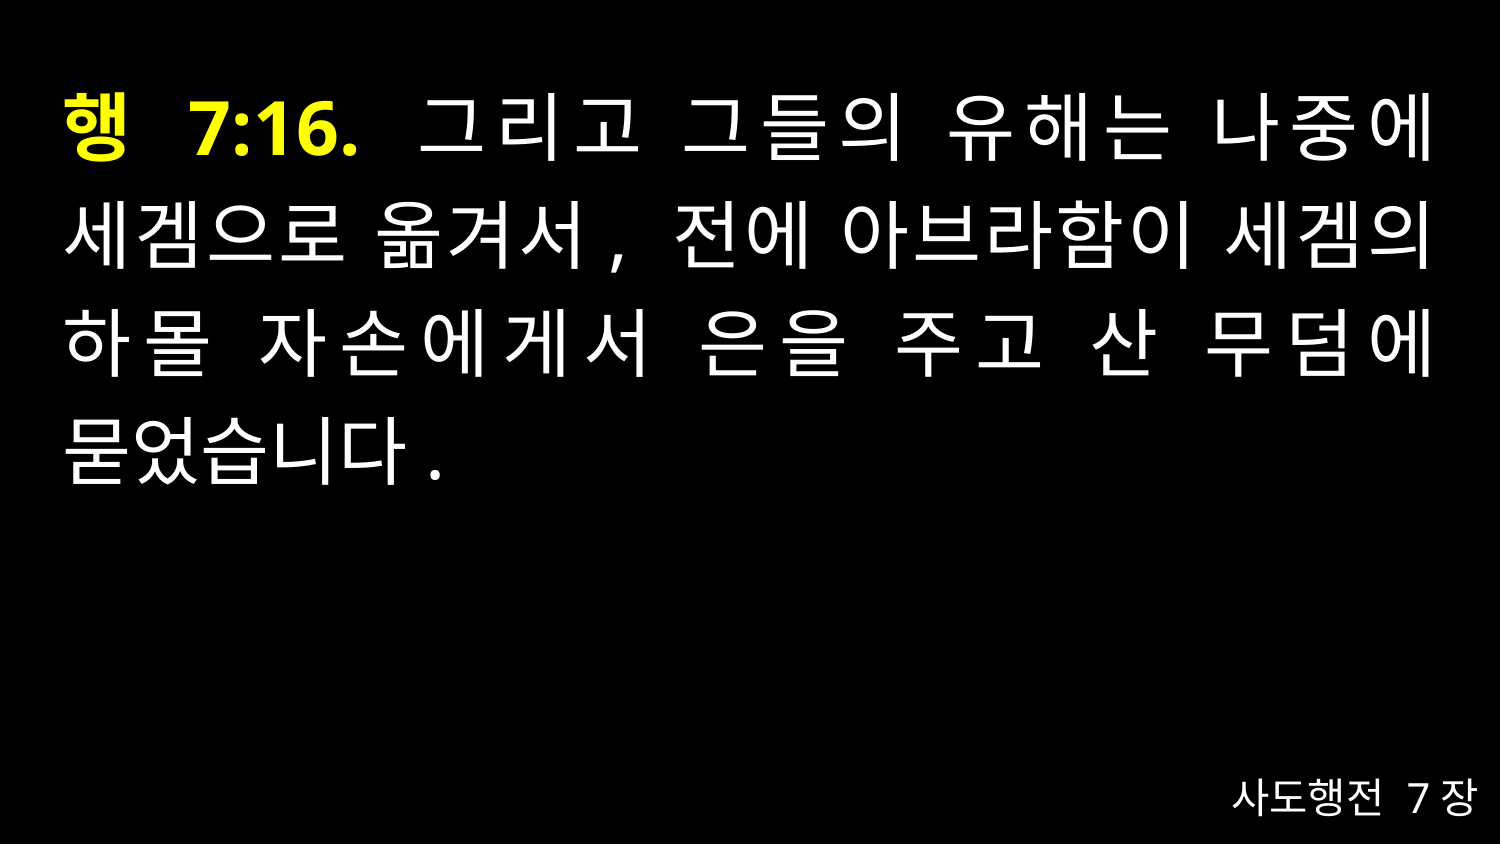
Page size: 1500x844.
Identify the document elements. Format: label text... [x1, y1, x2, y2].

subtitle 사도행전 7장 [916, 770, 1500, 844]
title 행 7:16. 그리고 그들의 유해는 나중에 세겜으로 옮겨서, 전에 아브라함이 세겜의 하몰 자손에게서 은을 주고 산 무덤에 묻었습니다. [0, 0, 1500, 844]
